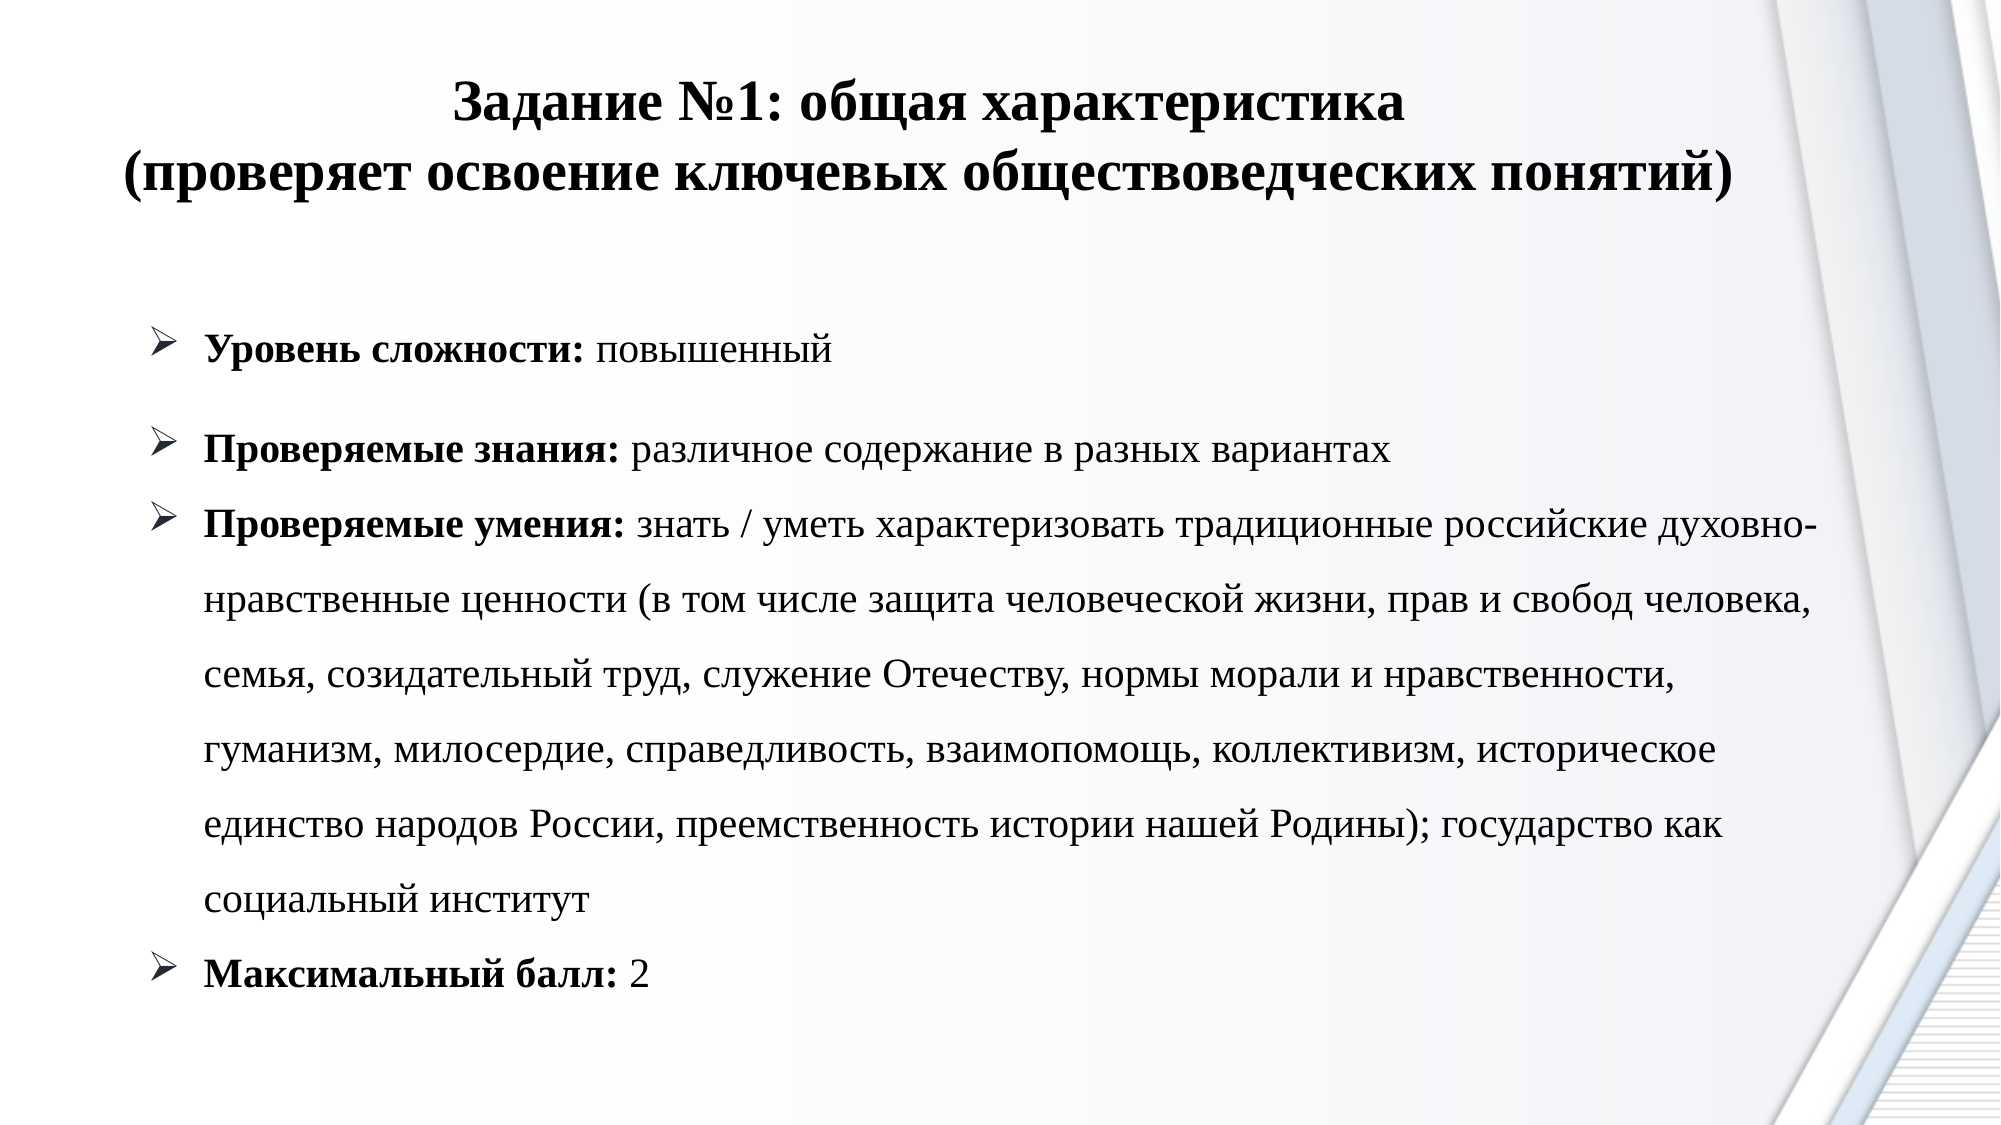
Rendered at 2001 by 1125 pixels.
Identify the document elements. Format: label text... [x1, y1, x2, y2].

text_box Задание №1: общая характеристика (проверяет освоение ключевых обществоведческих понятий) [98, 54, 1760, 210]
picture [0, 0, 2001, 1125]
text_box Уровень сложности: повышенный Проверяемые знания: различное содержание в разных вариантах Проверяемые умения: знать / уметь характеризовать традиционные российские духовно-нравственные ценности (в том числе защита человеческой жизни, прав и свобод человека, семья, созидательный труд, служение Отечеству, нормы морали и нравственности, гуманизм, милосердие, справедливость, взаимопомощь, коллективизм, историческое единство народов России, преемственность истории нашей Родины); государство как социальный институт Максимальный балл: 2 [132, 263, 1849, 1004]
